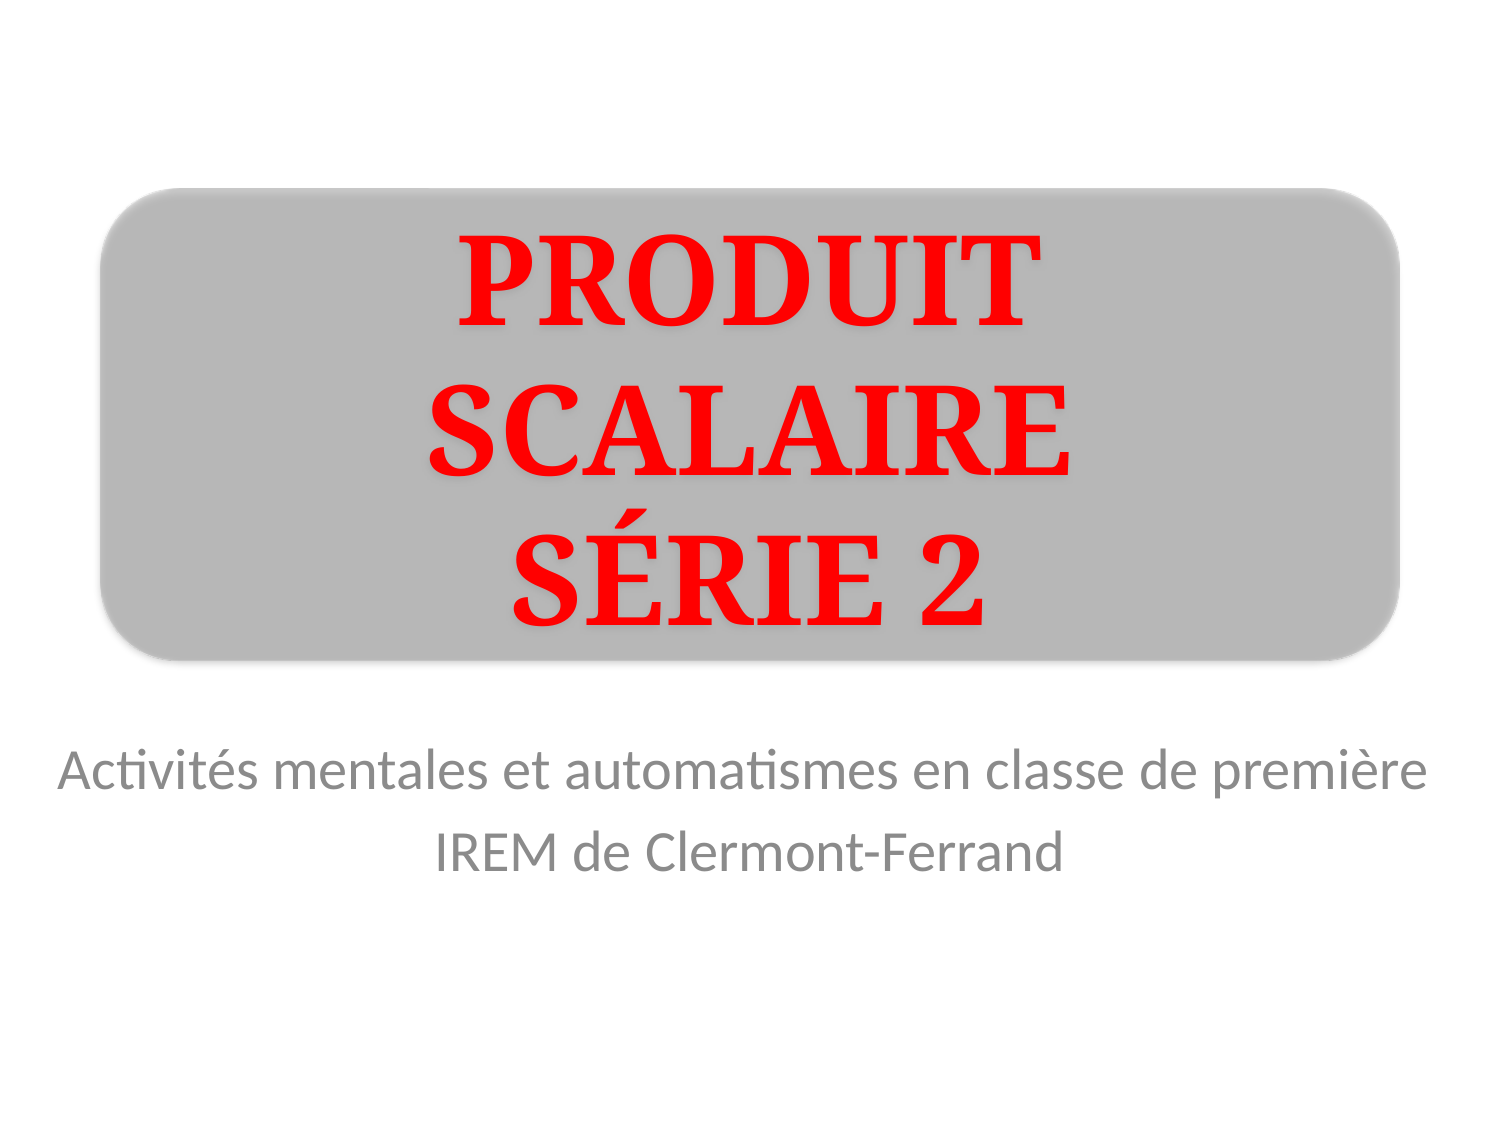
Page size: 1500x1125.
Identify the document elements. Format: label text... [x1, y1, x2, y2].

subtitle Activités mentales et automatismes en classe de première IREM de Clermont-Ferrand [0, 723, 1500, 1012]
text_box PRODUIT SCALAIRE Série 2 [100, 188, 1402, 664]
